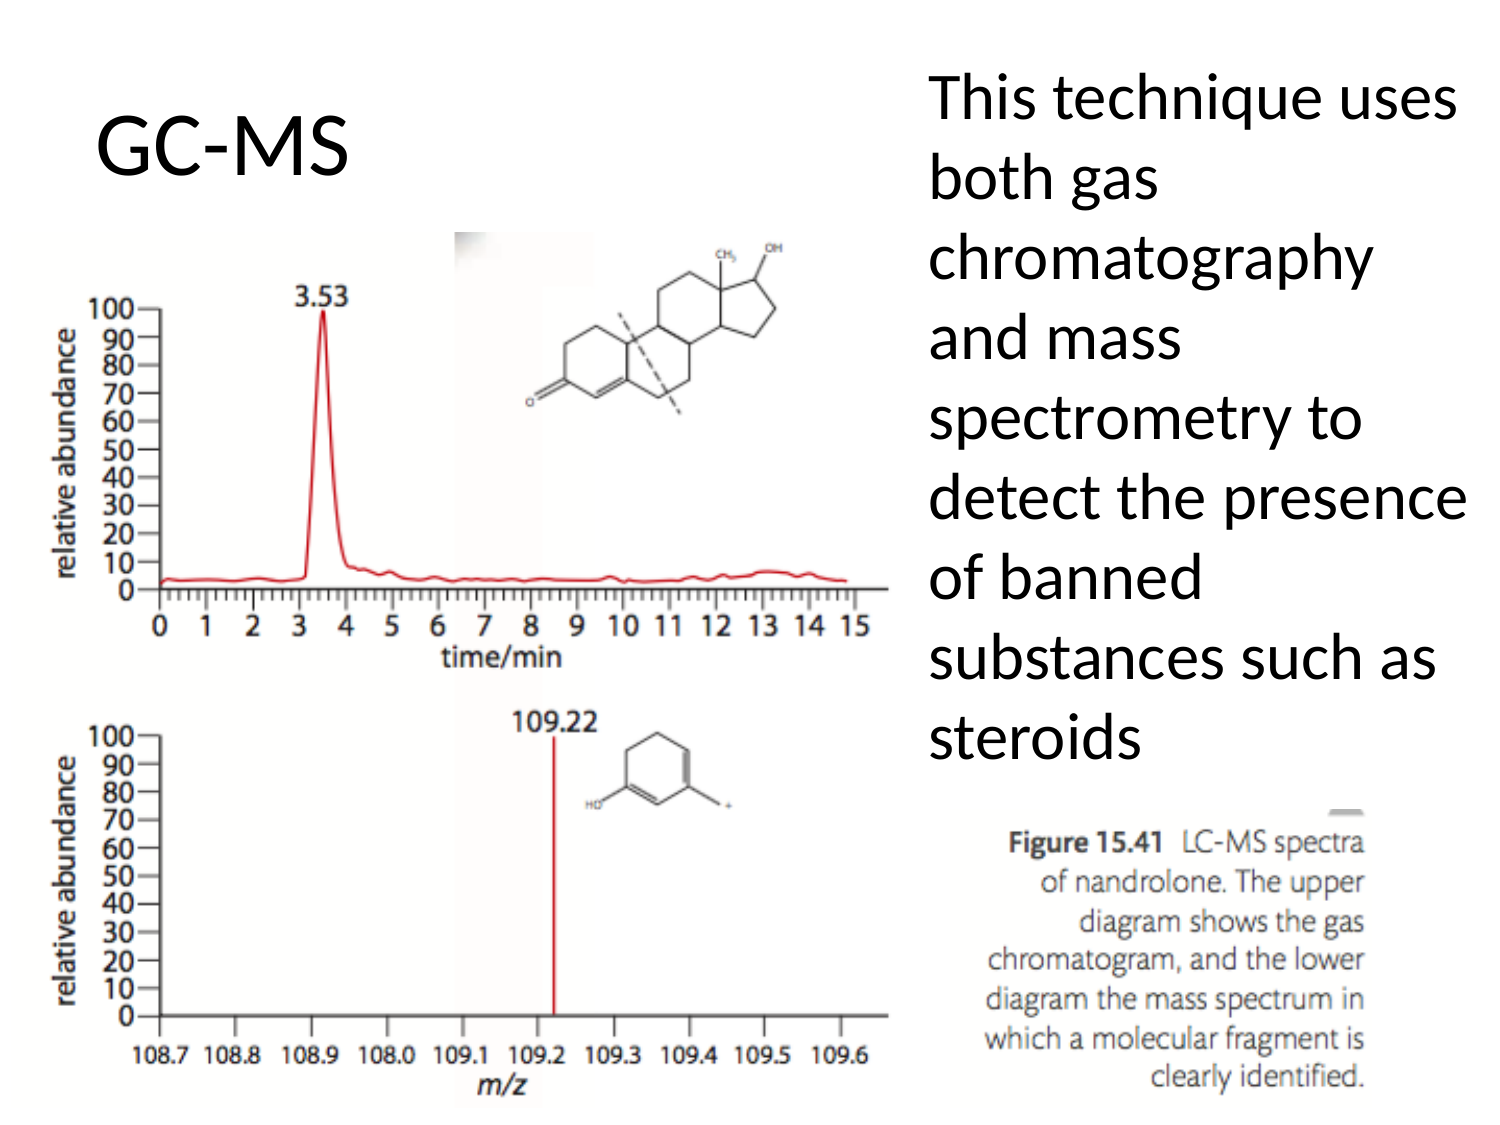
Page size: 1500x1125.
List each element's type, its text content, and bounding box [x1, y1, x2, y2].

list This technique uses both gas chromatography and mass spectrometry to detect the presence of banned substances such as steroids [913, 45, 1489, 1005]
picture [11, 232, 914, 1108]
picture [949, 809, 1372, 1108]
title GC-MS [75, 45, 372, 230]
